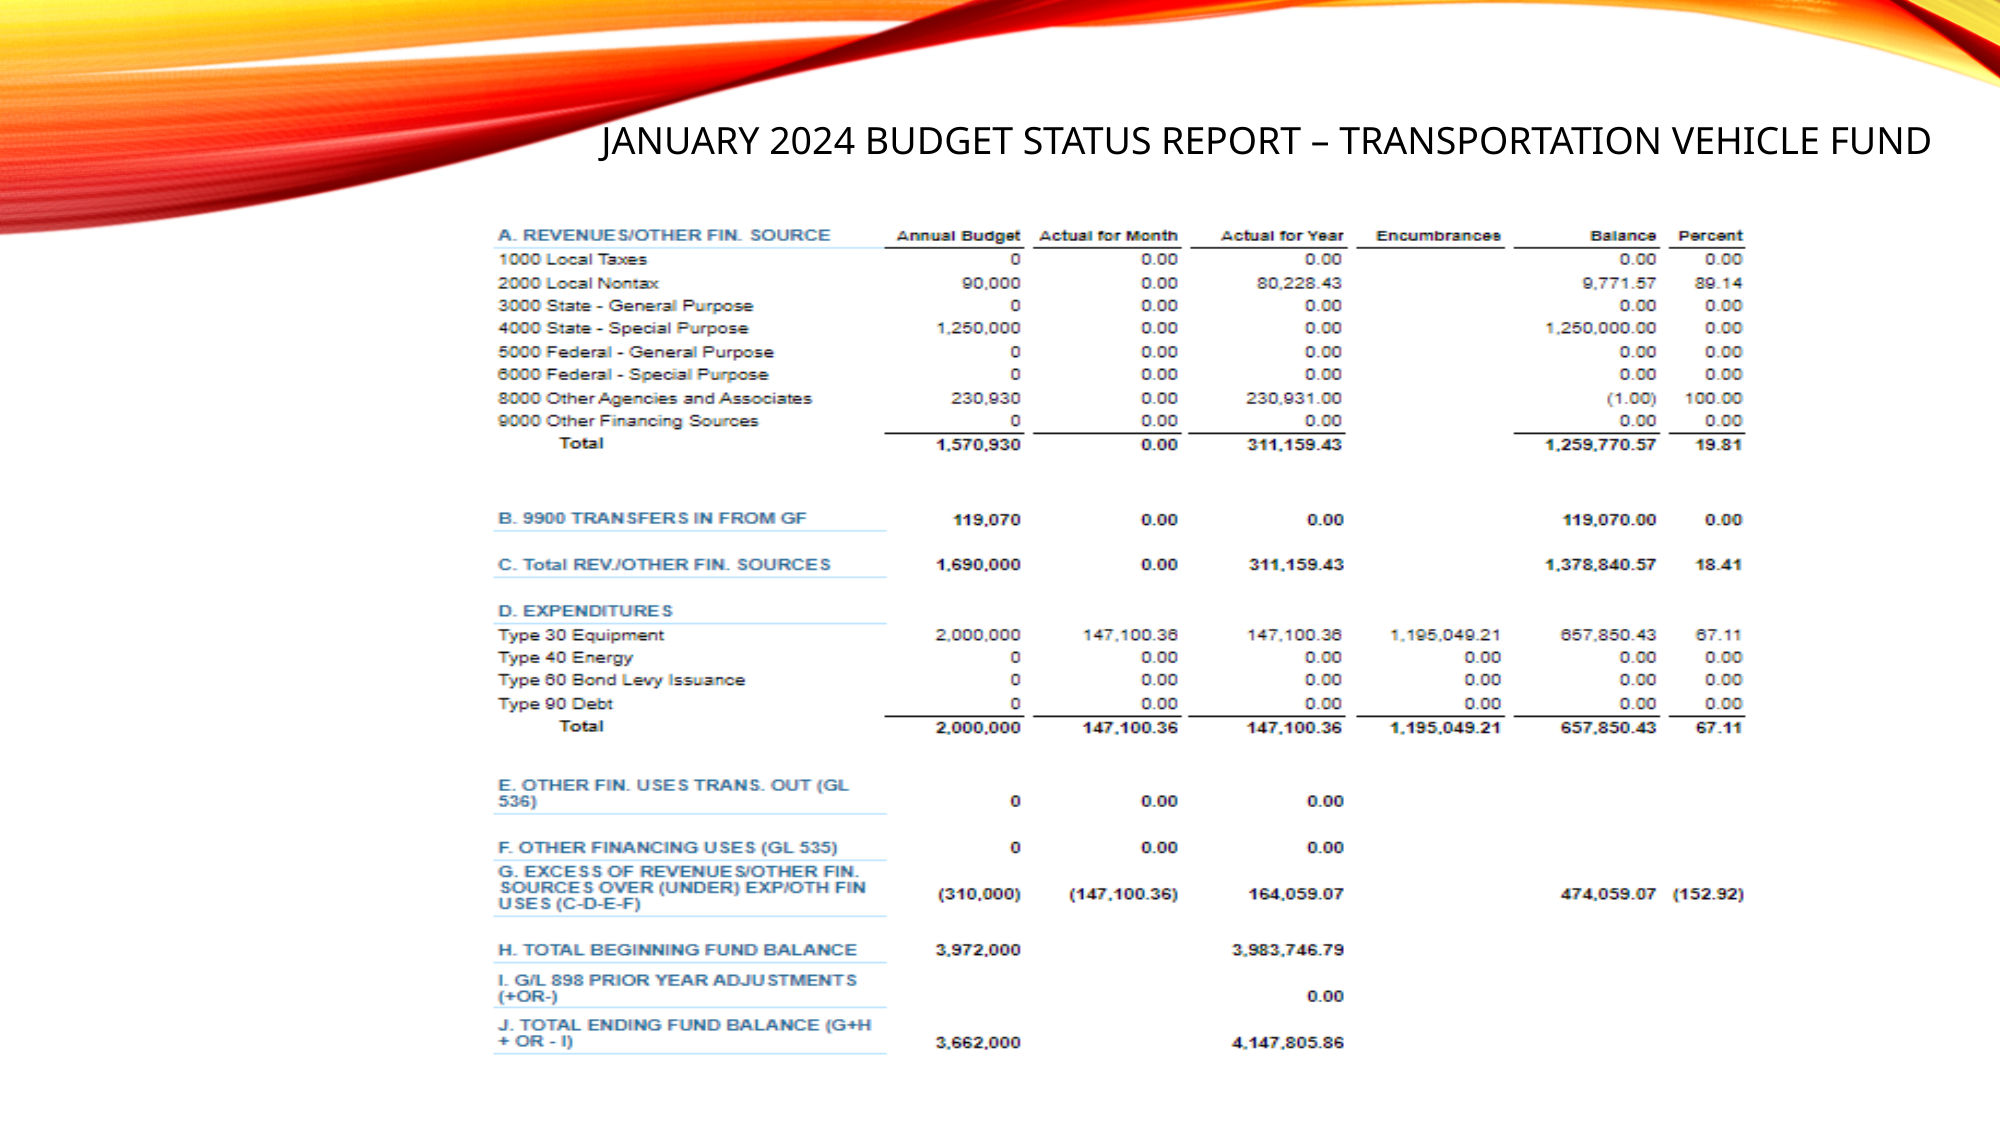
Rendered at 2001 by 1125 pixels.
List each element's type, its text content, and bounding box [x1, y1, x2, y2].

title JANUARY 2024 BUDGET STATUS REPORT – TRANSPORTATION VEHICLE FUND [575, 67, 1960, 218]
picture [0, 0, 2000, 1074]
